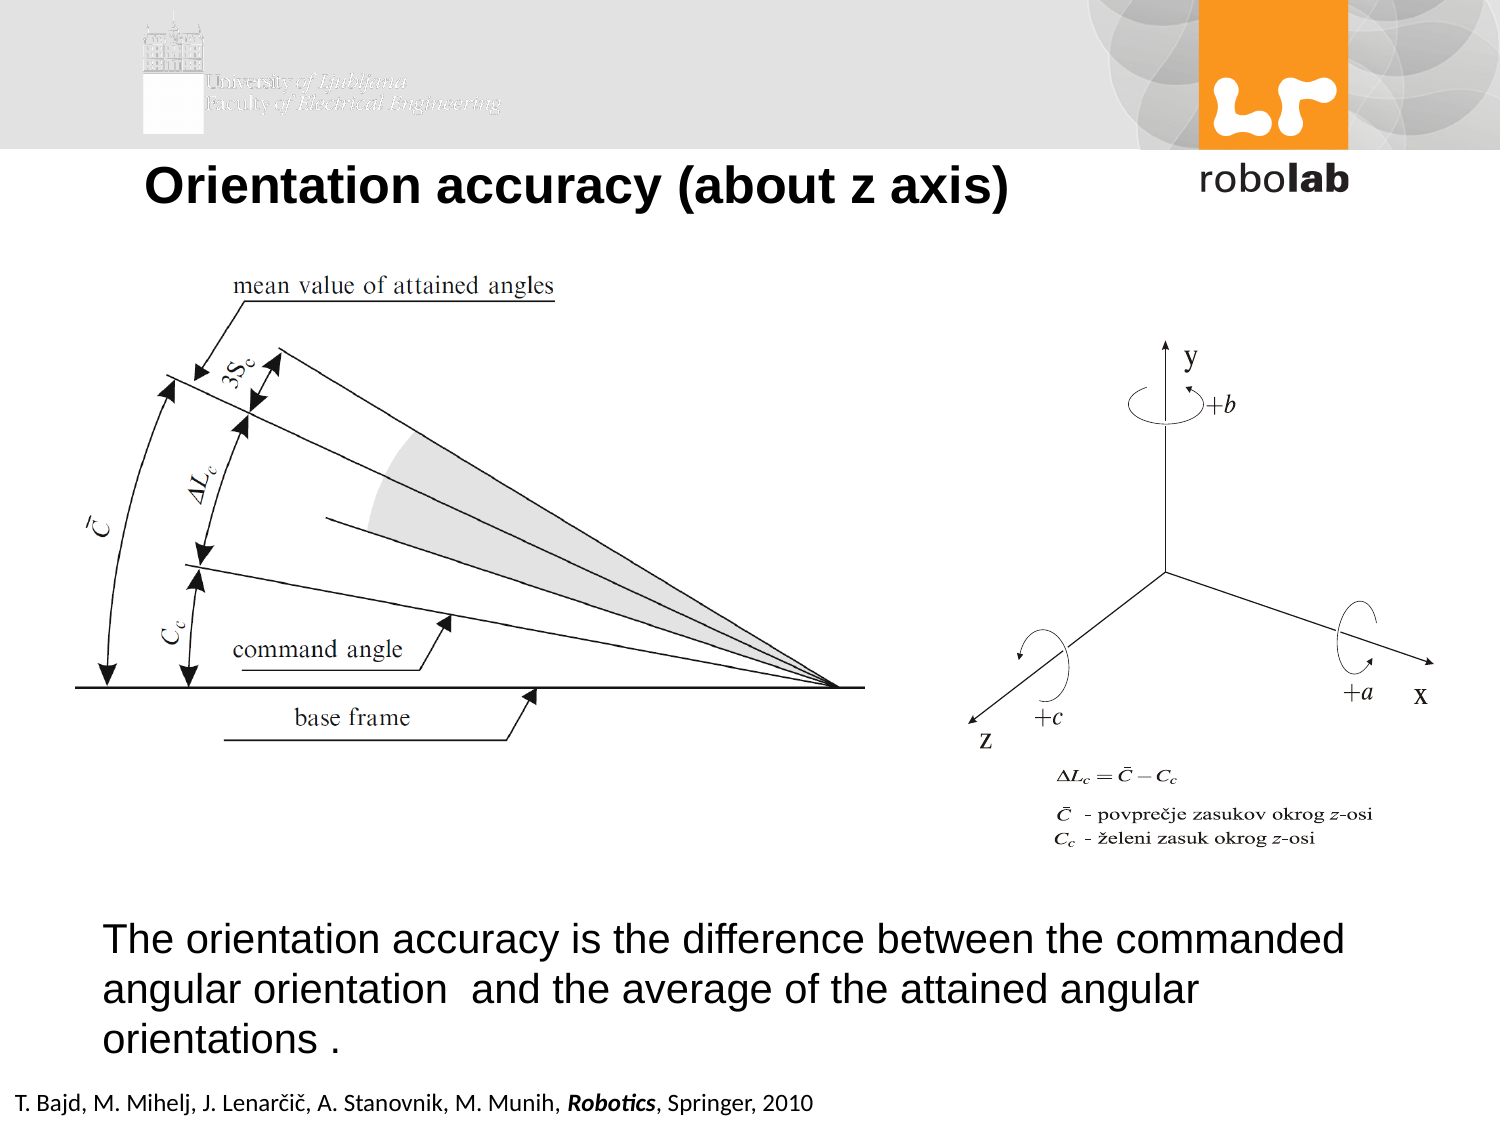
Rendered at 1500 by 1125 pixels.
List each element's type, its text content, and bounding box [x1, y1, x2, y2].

picture [143, 10, 501, 94]
picture [55, 266, 876, 752]
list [1037, 789, 1388, 865]
picture [998, 0, 1500, 196]
picture [937, 299, 1463, 781]
title Orientation accuracy (about z axis) [129, 94, 1311, 272]
